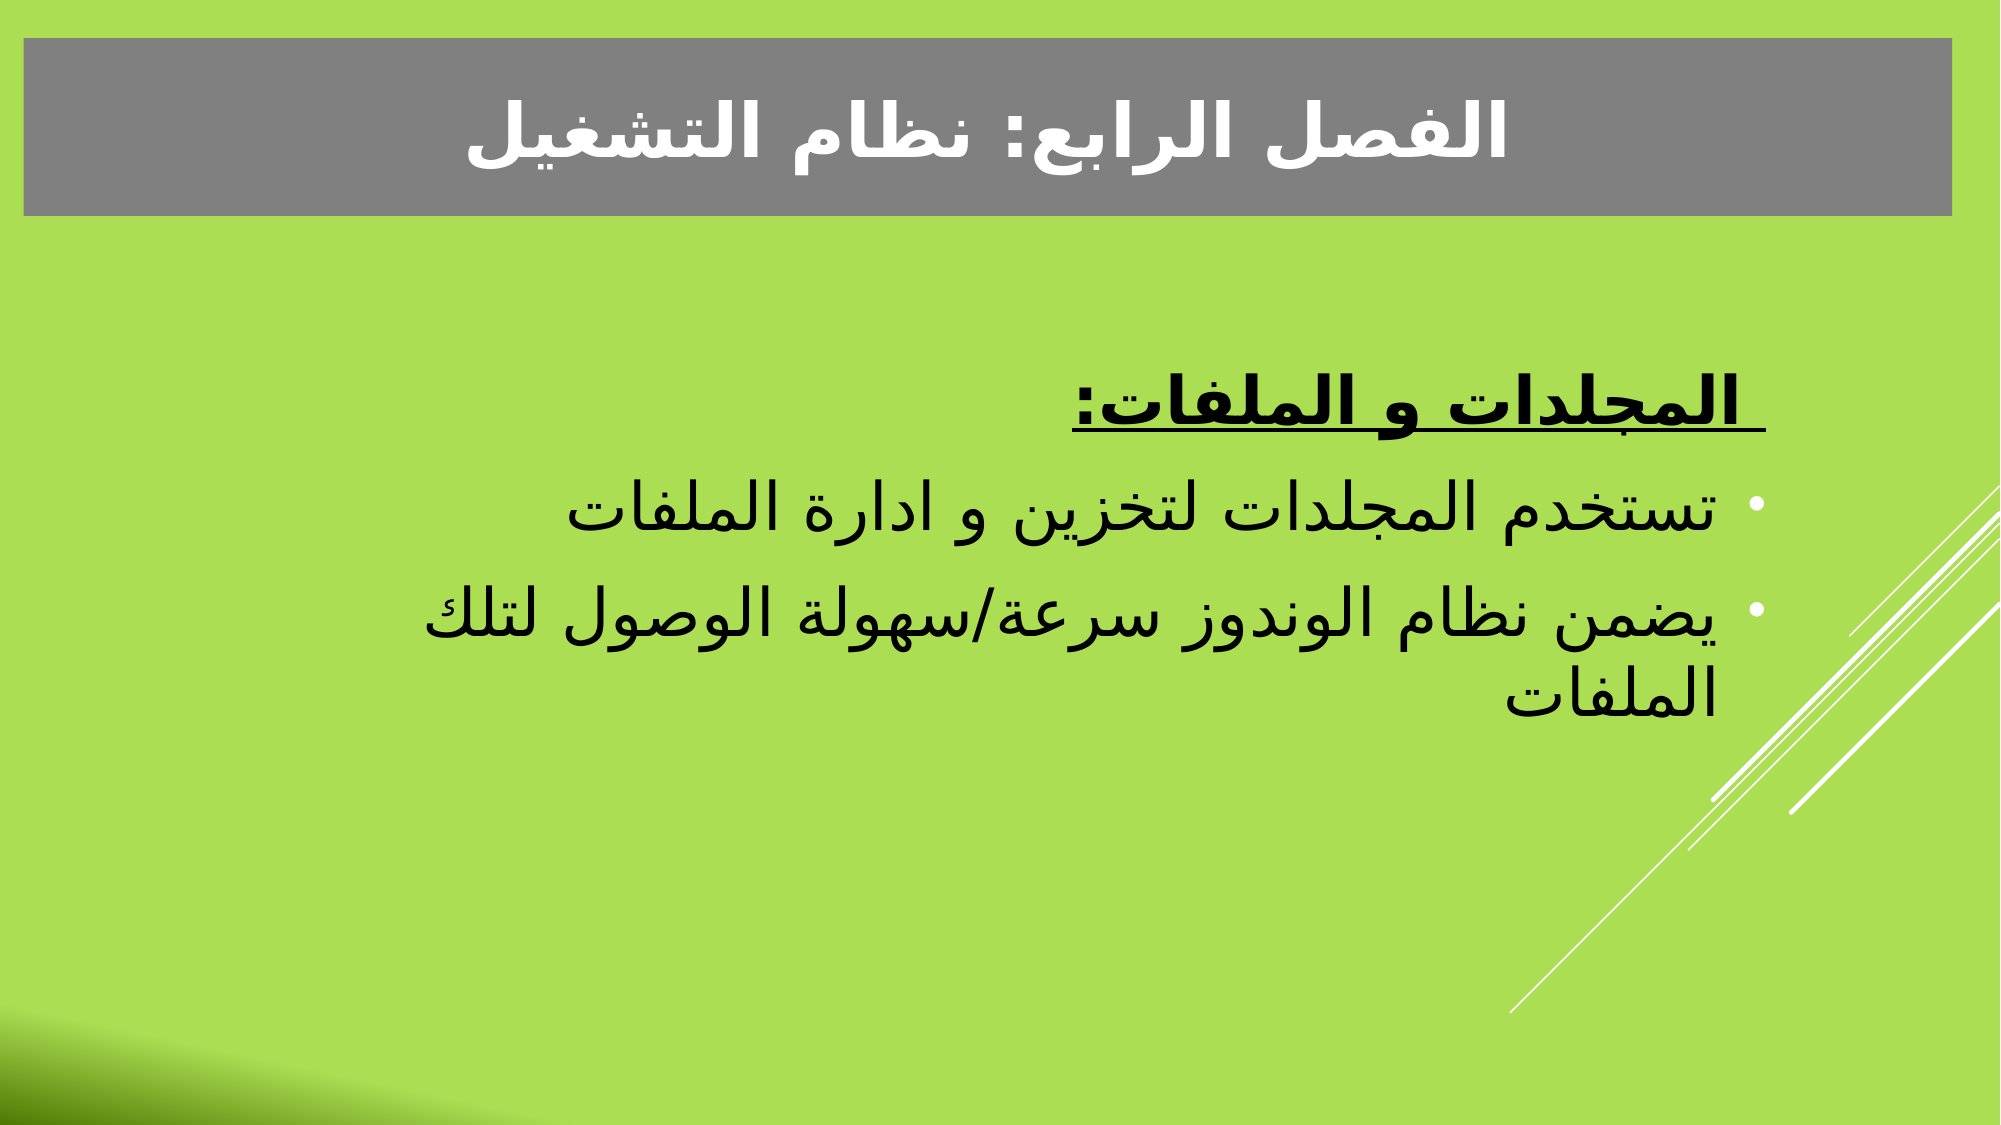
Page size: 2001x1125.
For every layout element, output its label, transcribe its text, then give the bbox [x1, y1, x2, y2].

list المجلدات و الملفات: تستخدم المجلدات لتخزين و ادارة الملفات يضمن نظام الوندوز سرعة/سهولة الوصول لتلك الملفات [355, 161, 1782, 926]
text_box الفصل الرابع: نظام التشغيل [23, 38, 1953, 216]
